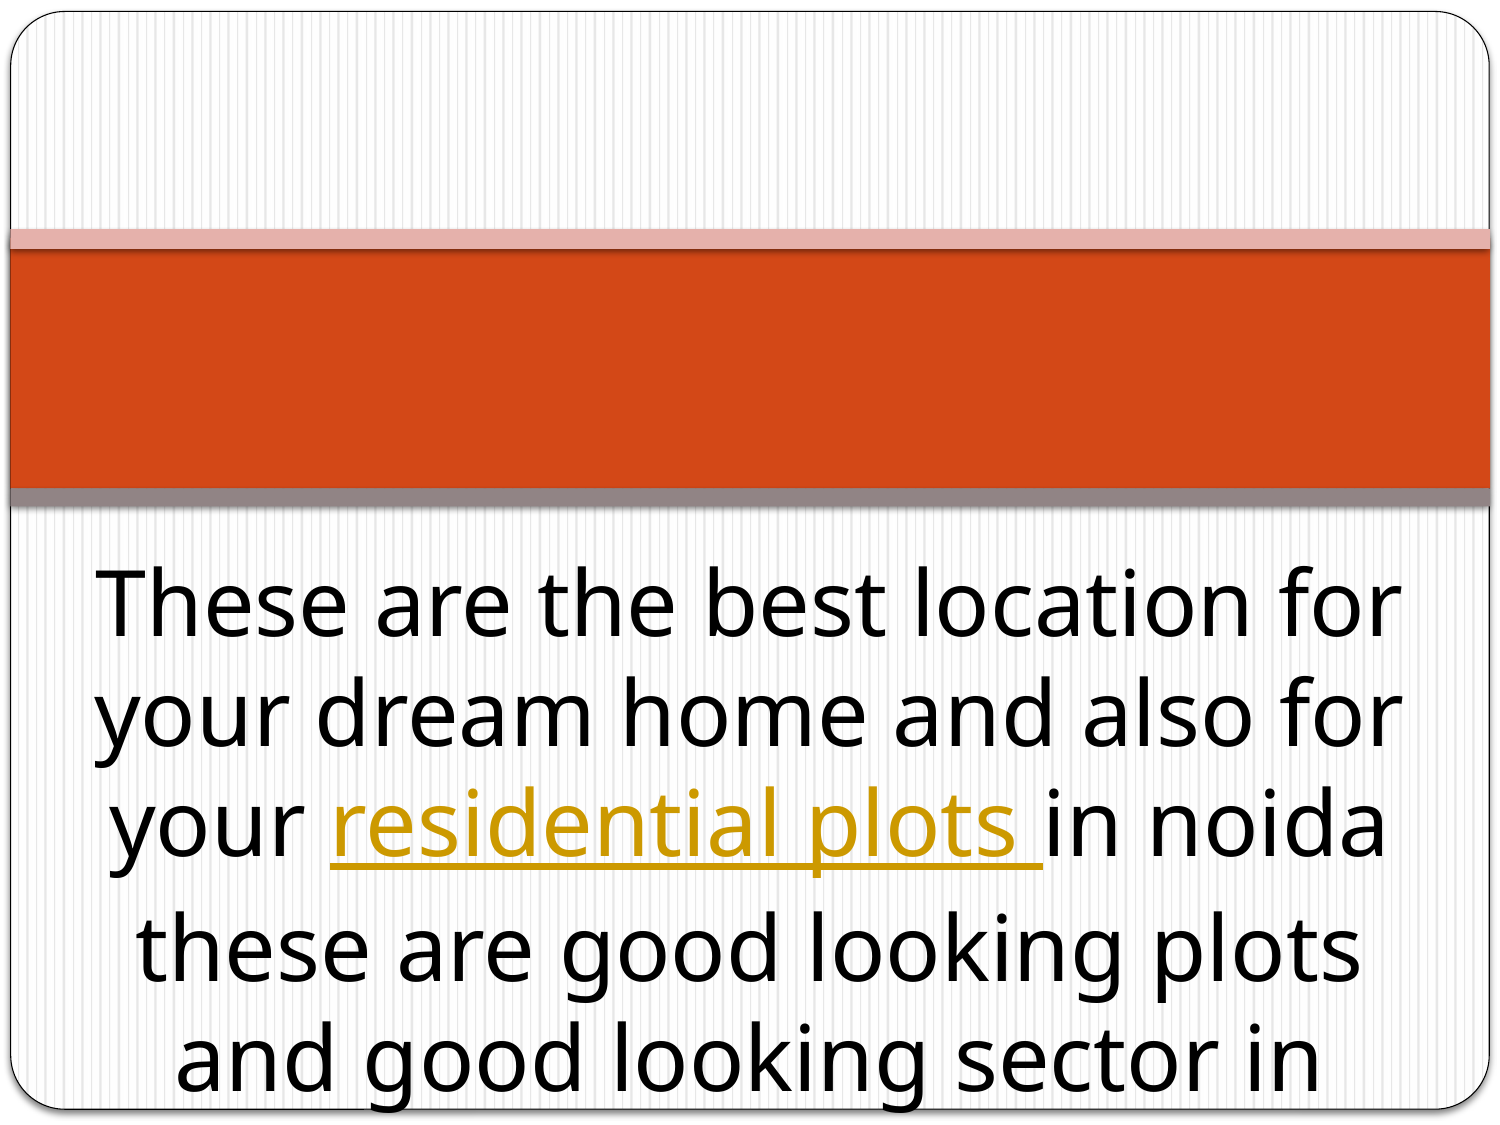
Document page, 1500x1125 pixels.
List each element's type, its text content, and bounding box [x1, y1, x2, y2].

subtitle These are the best location for your dream home and also for your residential plots in noida these are good looking plots and good looking sector in Noida. [62, 537, 1438, 1075]
